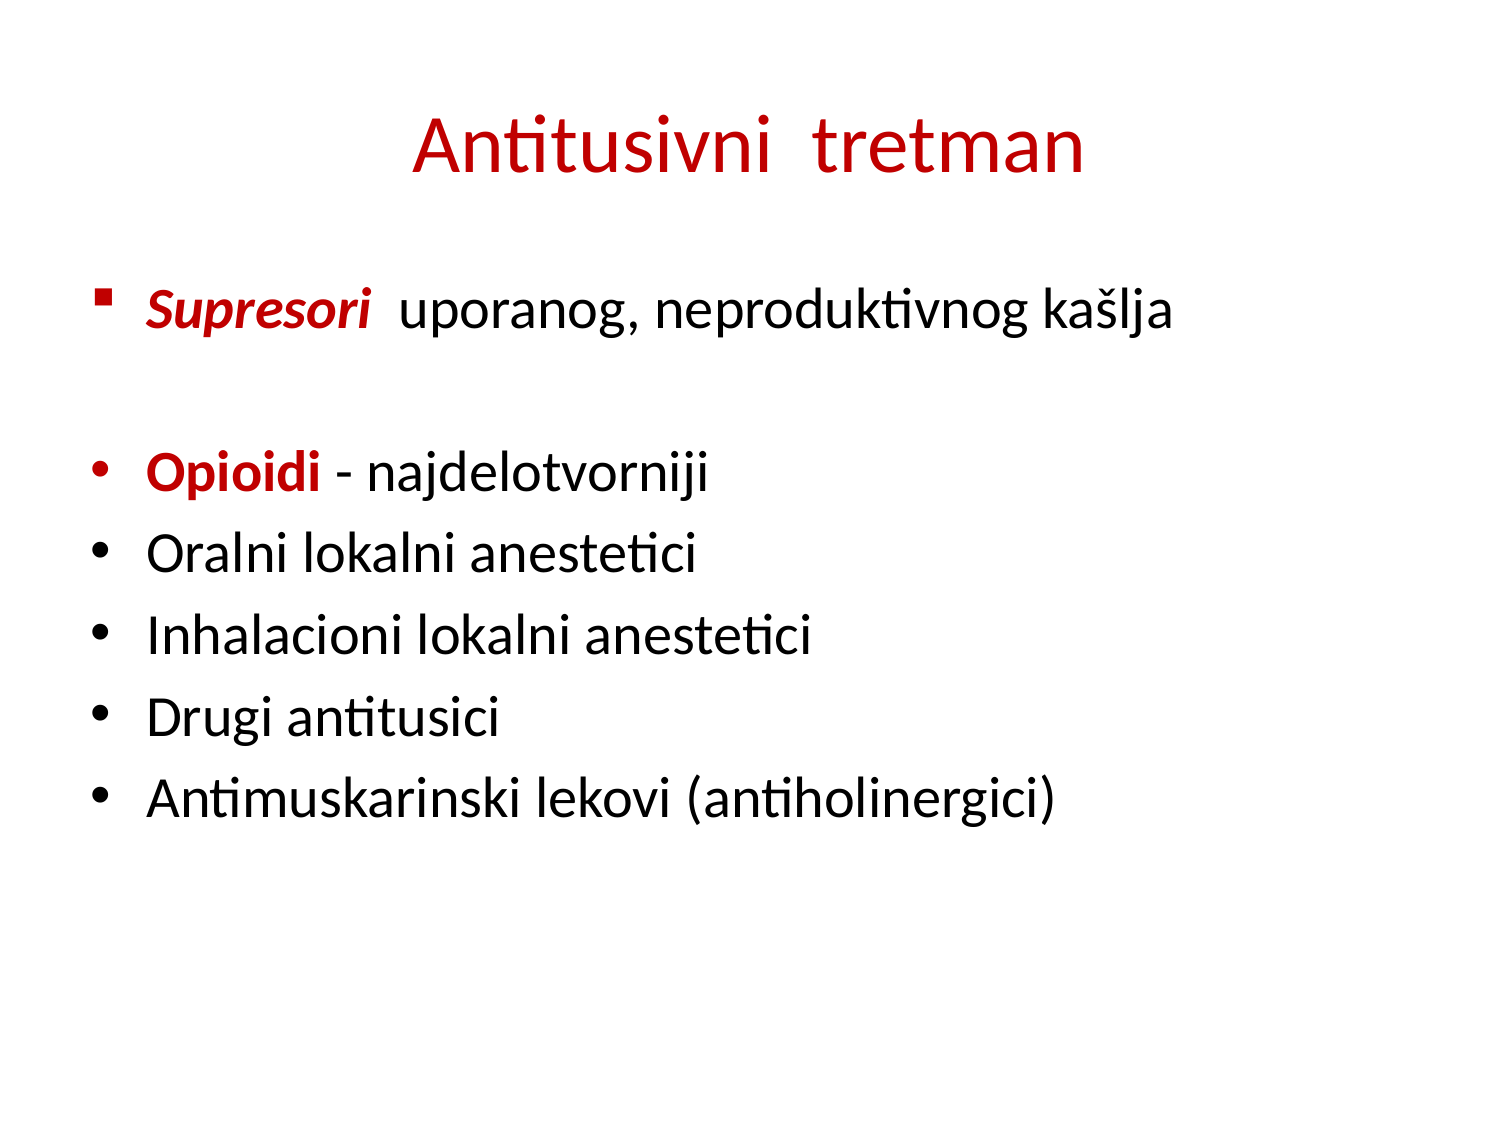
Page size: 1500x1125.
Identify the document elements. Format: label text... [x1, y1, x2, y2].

title Antitusivni tretman [75, 45, 1425, 233]
list Supresori uporanog, neproduktivnog kašlja Opioidi - najdelotvorniji Oralni lokalni anestetici Inhalacioni lokalni anestetici Drugi antitusici Antimuskarinski lekovi (antiholinergici) [75, 262, 1425, 1005]
